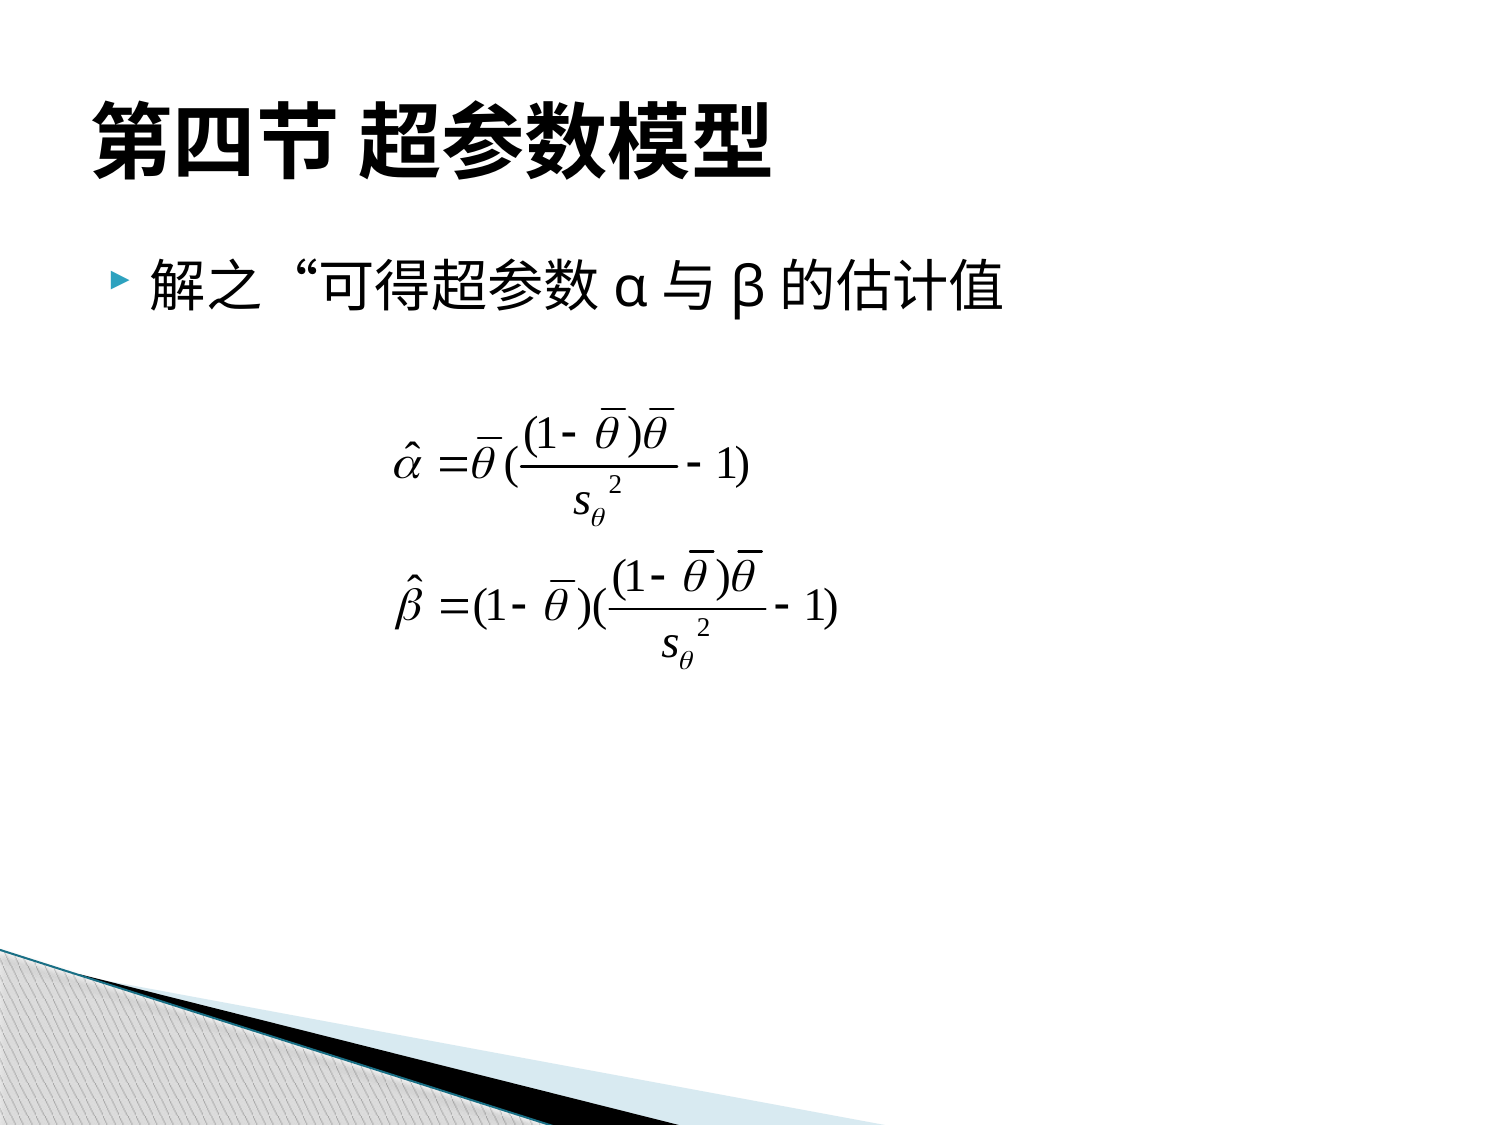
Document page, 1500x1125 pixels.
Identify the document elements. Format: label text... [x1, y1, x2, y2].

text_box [386, 398, 847, 680]
list 解之“可得超参数α与β的估计值 [75, 243, 1425, 986]
title 第四节 超参数模型 [75, 45, 1425, 233]
